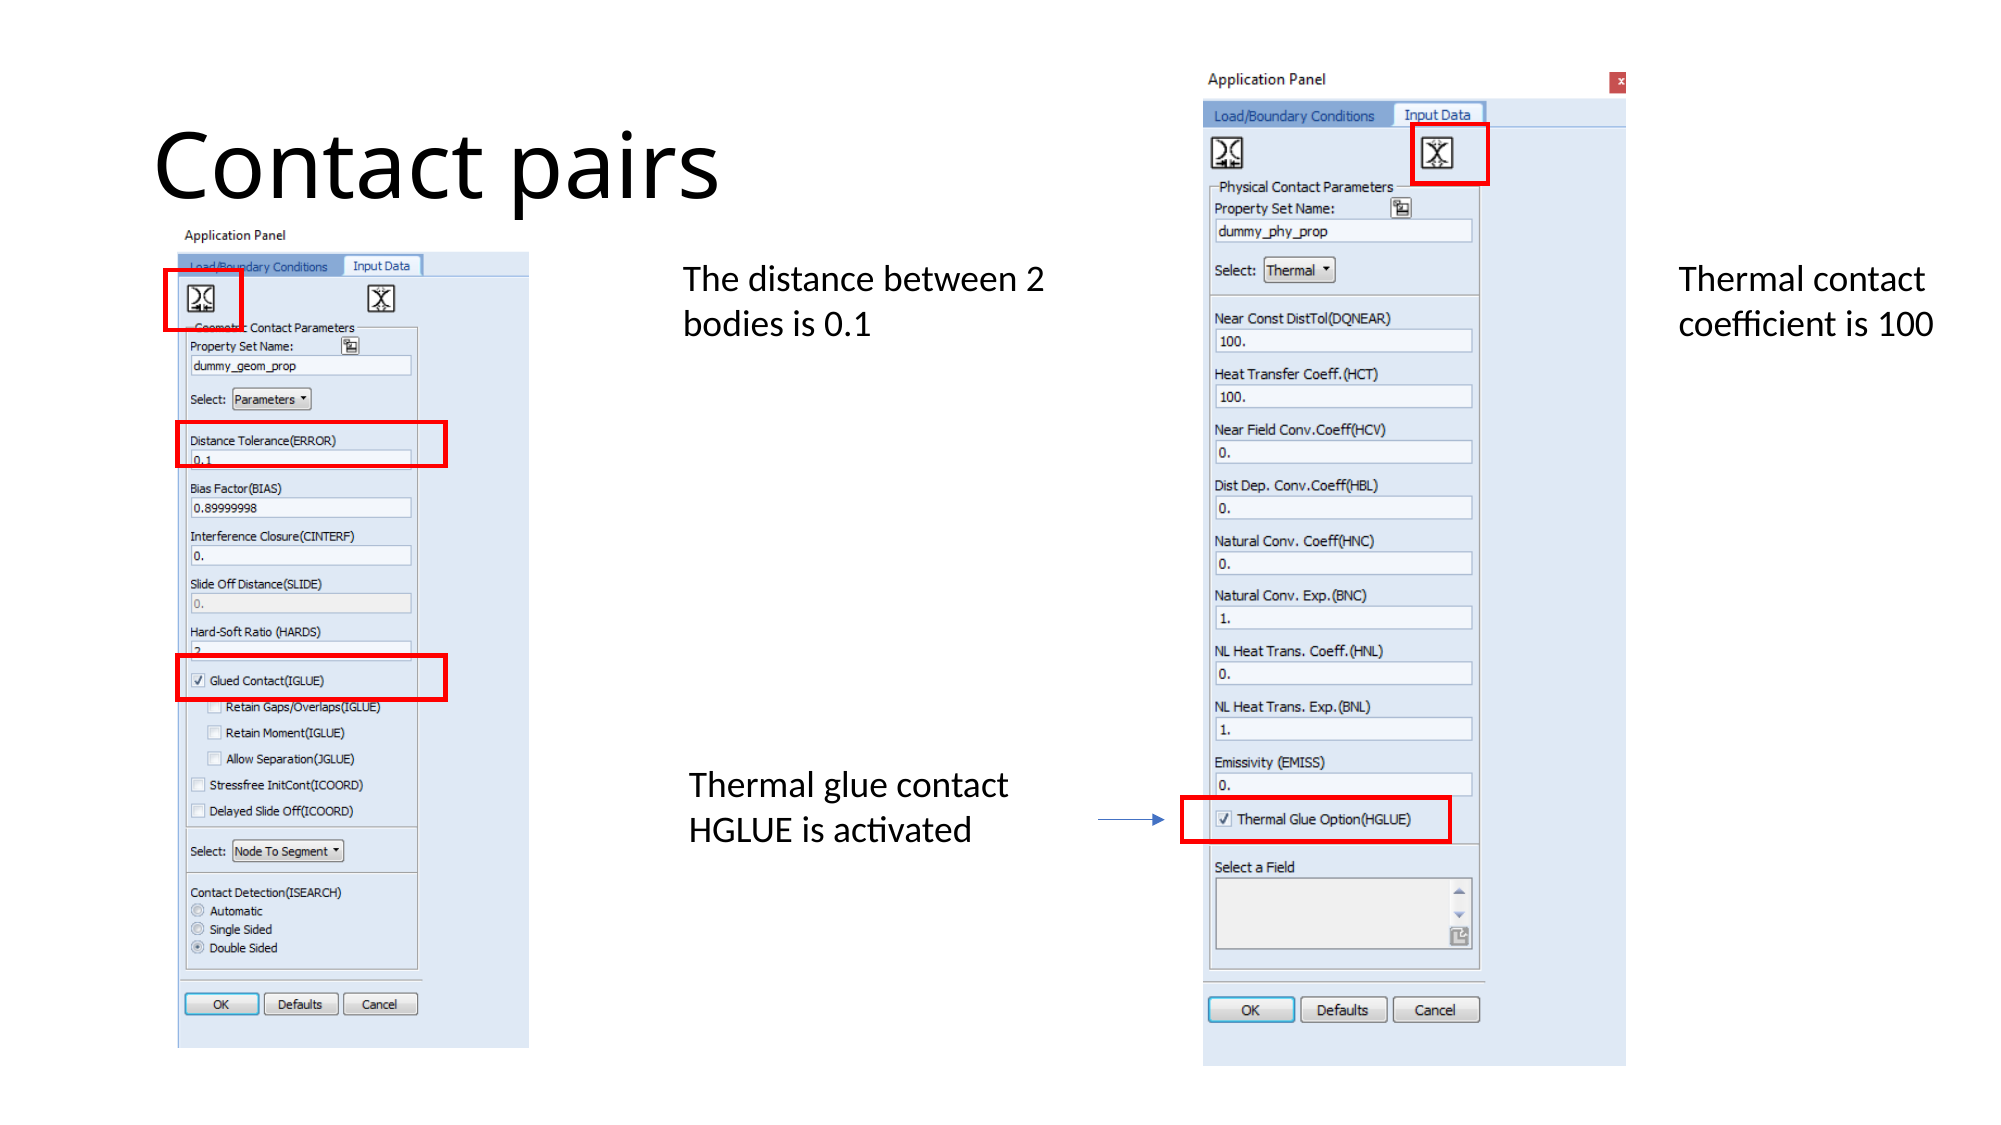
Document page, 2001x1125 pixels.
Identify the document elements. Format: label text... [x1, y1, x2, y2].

text_box [1181, 797, 1203, 843]
text_box Thermal contact coefficient is 100 [1663, 246, 1982, 352]
title Contact pairs [137, 59, 1863, 278]
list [177, 229, 529, 1048]
text_box [165, 269, 177, 331]
text_box Thermal glue contact HGLUE is activated [674, 752, 1079, 858]
picture [1203, 72, 1626, 1066]
text_box The distance between 2 bodies is 0.1 [668, 246, 1079, 352]
